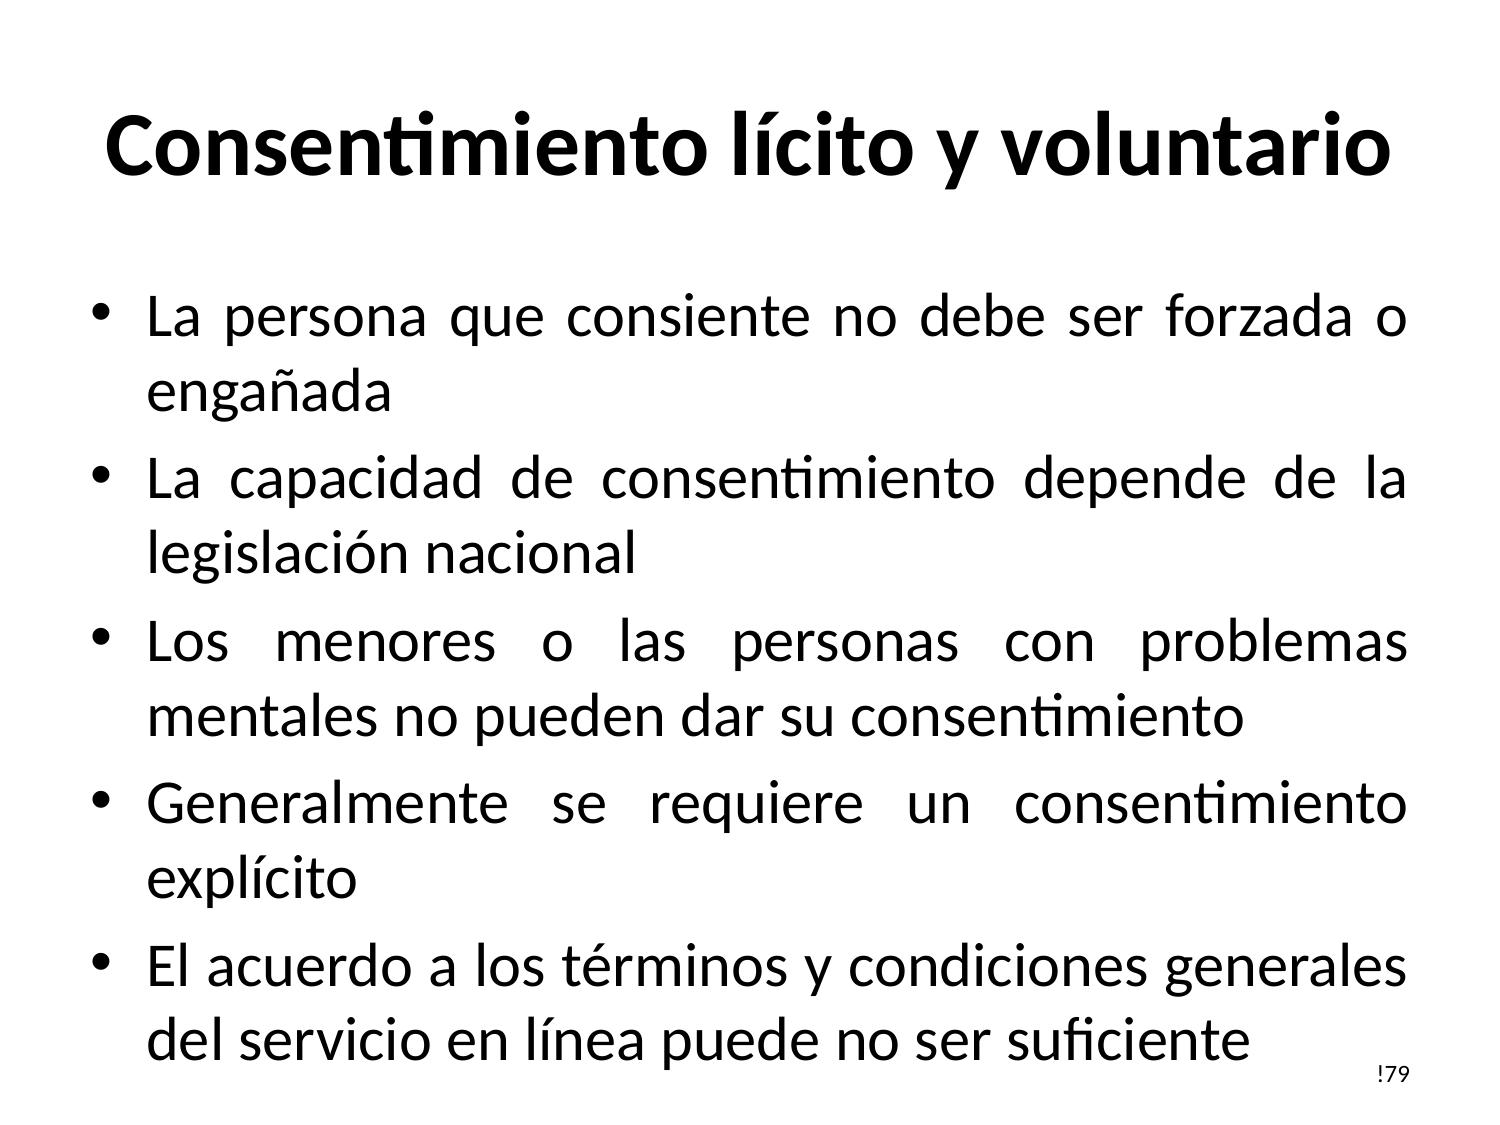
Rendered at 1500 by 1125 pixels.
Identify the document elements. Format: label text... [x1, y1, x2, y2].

title Consentimiento lícito y voluntario [75, 45, 1425, 233]
slide_number !79 [1074, 1042, 1425, 1103]
list La persona que consiente no debe ser forzada o engañada La capacidad de consentimiento depende de la legislación nacional Los menores o las personas con problemas mentales no pueden dar su consentimiento Generalmente se requiere un consentimiento explícito El acuerdo a los términos y condiciones generales del servicio en línea puede no ser suficiente [75, 266, 1425, 1009]
